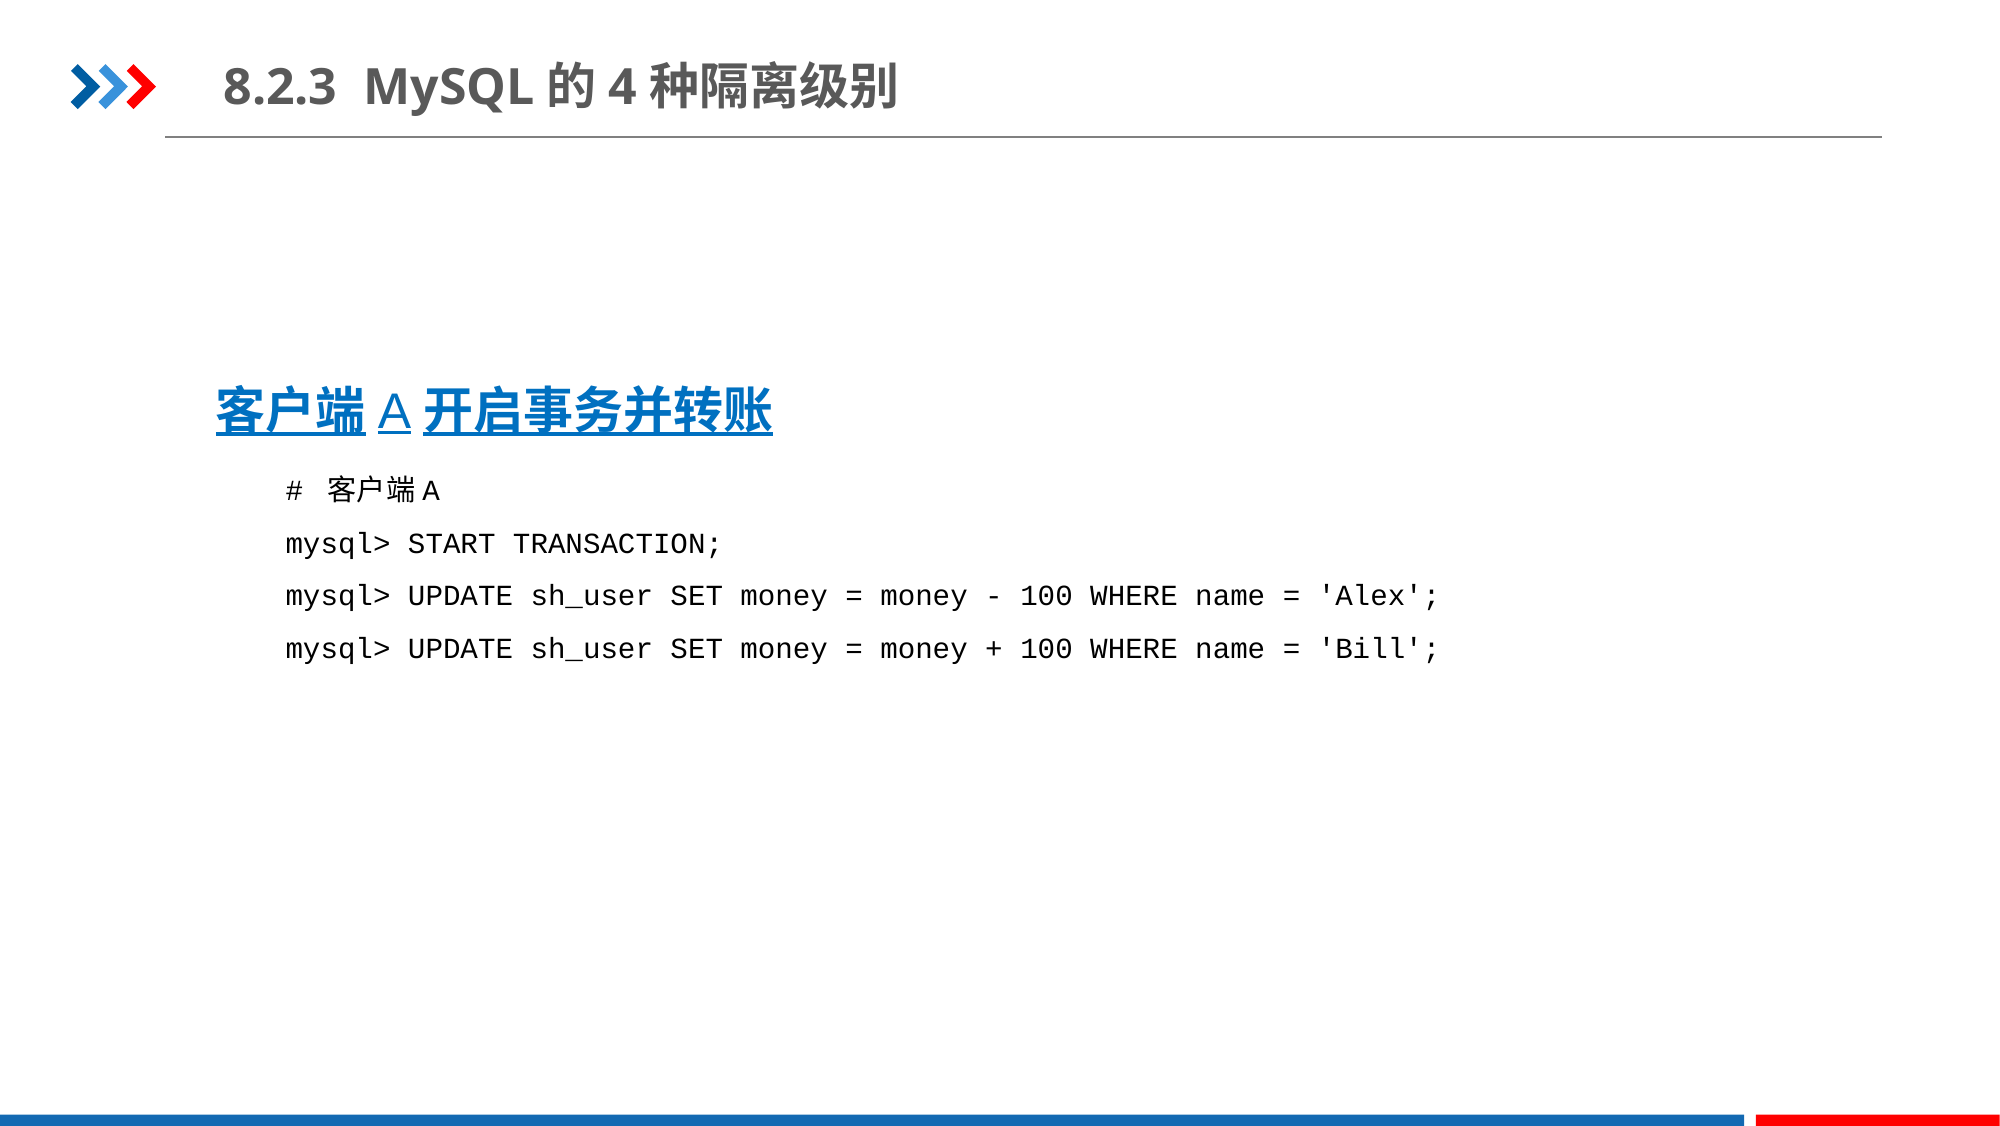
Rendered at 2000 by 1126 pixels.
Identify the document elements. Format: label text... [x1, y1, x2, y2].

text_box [233, 370, 1459, 670]
text_box 8.2.3 MySQL的4种隔离级别 [187, 42, 936, 126]
